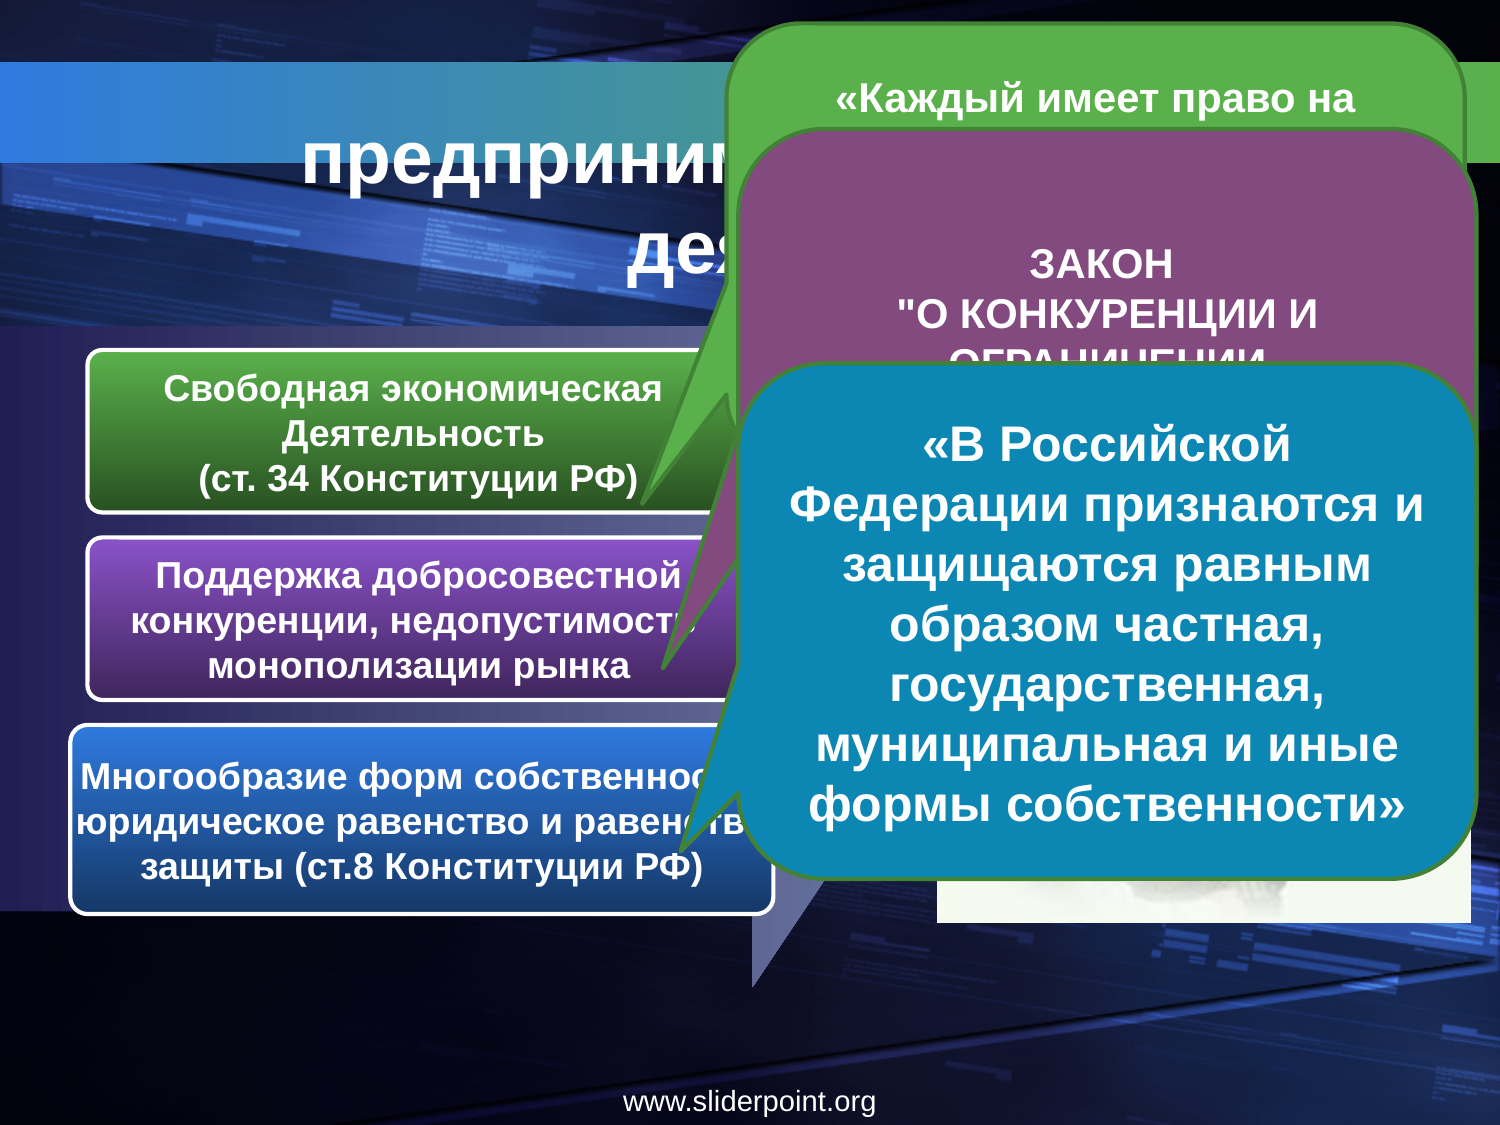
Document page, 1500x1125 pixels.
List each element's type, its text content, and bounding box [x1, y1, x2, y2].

picture [1174, 615, 1196, 641]
picture [1314, 634, 1320, 648]
picture [1145, 615, 1171, 641]
text_box [752, 866, 824, 988]
picture [971, 555, 1008, 590]
picture [1332, 735, 1356, 760]
picture [1177, 555, 1201, 591]
picture [983, 615, 1009, 641]
picture [1255, 615, 1306, 641]
picture [1324, 795, 1345, 820]
picture [1339, 555, 1368, 580]
picture [1036, 615, 1061, 641]
picture [1043, 495, 1066, 520]
picture [1117, 615, 1139, 640]
picture [1154, 735, 1205, 761]
picture [1465, 409, 1471, 422]
picture [1265, 435, 1288, 460]
picture [1124, 795, 1145, 820]
picture [953, 795, 977, 820]
picture [937, 439, 946, 457]
picture [937, 617, 948, 641]
picture [1227, 735, 1250, 760]
picture [1033, 735, 1087, 761]
picture [1352, 495, 1375, 520]
picture [1057, 675, 1081, 711]
picture [1203, 495, 1225, 520]
text_box Свободная экономическая Деятельность (ст. 34 Конституции РФ) [87, 349, 734, 513]
picture [1086, 675, 1108, 701]
picture [1132, 555, 1155, 580]
picture [1374, 735, 1396, 761]
text_box Многообразие форм собственности, юридическое равенство и равенство защиты (ст.8 Конституции РФ) [70, 724, 774, 915]
picture [1262, 495, 1298, 521]
picture [1181, 435, 1203, 461]
picture [1041, 555, 1077, 581]
picture [1105, 555, 1127, 581]
picture [969, 675, 993, 711]
title Принципы предпринимательской деятельности [74, 62, 732, 156]
picture [1271, 735, 1294, 760]
picture [942, 675, 964, 701]
picture [1351, 795, 1374, 820]
picture [1227, 615, 1249, 640]
picture [1152, 435, 1175, 460]
picture [1092, 435, 1114, 461]
picture [1003, 427, 1030, 460]
picture [1296, 555, 1320, 580]
picture [1235, 555, 1259, 580]
picture [1095, 735, 1119, 760]
picture [1326, 495, 1348, 521]
picture [981, 495, 1007, 530]
picture [994, 675, 1023, 710]
picture [1315, 694, 1321, 708]
picture [953, 427, 982, 460]
picture [1206, 555, 1232, 581]
picture [1148, 495, 1171, 520]
picture [0, 162, 724, 326]
picture [1232, 495, 1258, 521]
picture [1011, 555, 1037, 581]
picture [1381, 799, 1392, 817]
picture [1398, 495, 1421, 520]
picture [1361, 735, 1367, 760]
picture [1118, 495, 1142, 531]
picture [1113, 675, 1134, 700]
picture [1005, 735, 1027, 760]
picture [1027, 675, 1053, 701]
picture [1080, 555, 1101, 580]
picture [937, 605, 947, 611]
picture [937, 795, 945, 820]
picture [1302, 735, 1324, 760]
picture [1126, 735, 1148, 760]
picture [1301, 495, 1322, 520]
text_box [0, 326, 724, 912]
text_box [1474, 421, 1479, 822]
picture [1140, 675, 1164, 700]
picture [1325, 555, 1331, 580]
picture [1266, 555, 1288, 580]
text_box ЗАКОН "О КОНКУРЕНЦИИ И ОГРАНИЧЕНИИ МОНОПОЛИСТИЧЕСКОЙ ДЕЯТЕЛЬНОСТИ НА ТОВАРНЫХ РЫНКАХ" [660, 126, 1479, 671]
picture [1036, 795, 1061, 821]
picture [1012, 615, 1033, 641]
picture [955, 615, 979, 651]
picture [951, 495, 977, 521]
picture [0, 0, 1500, 62]
picture [1034, 435, 1059, 461]
picture [1012, 495, 1035, 520]
picture [1097, 795, 1119, 821]
picture [982, 795, 988, 820]
picture [1169, 675, 1191, 701]
picture [1267, 424, 1286, 432]
picture [1233, 435, 1258, 461]
picture [1268, 795, 1293, 821]
footer www.sliderpoint.org [512, 1074, 988, 1116]
picture [1227, 675, 1249, 700]
picture [944, 735, 970, 770]
text_box Поддержка добросовестной конкуренции, недопустимость монополизации рынка [87, 537, 736, 700]
picture [1208, 795, 1230, 820]
picture [940, 555, 963, 580]
picture [1393, 799, 1403, 817]
picture [1150, 795, 1174, 820]
picture [1067, 785, 1092, 821]
picture [1197, 675, 1219, 700]
picture [1238, 795, 1260, 820]
picture [1154, 424, 1173, 432]
picture [1201, 615, 1222, 640]
picture [937, 495, 947, 521]
picture [974, 735, 997, 760]
picture [1087, 495, 1109, 520]
text_box «Каждый имеет право на свободное использование своих способностей и своего имущества для предпринимательской и иной не запрещённой законом экономической деятельности» [640, 21, 1467, 506]
picture [1067, 615, 1096, 640]
picture [1064, 435, 1086, 461]
picture [1210, 435, 1229, 460]
picture [1298, 795, 1320, 821]
text_box «В Российской Федерации признаются и защищаются равным образом частная, государственная, муниципальная и иные формы собственности» [678, 361, 1469, 882]
picture [1121, 435, 1144, 460]
picture [1009, 795, 1031, 821]
picture [1256, 675, 1307, 701]
picture [1179, 795, 1201, 821]
picture [0, 162, 1500, 1125]
picture [1177, 495, 1198, 521]
